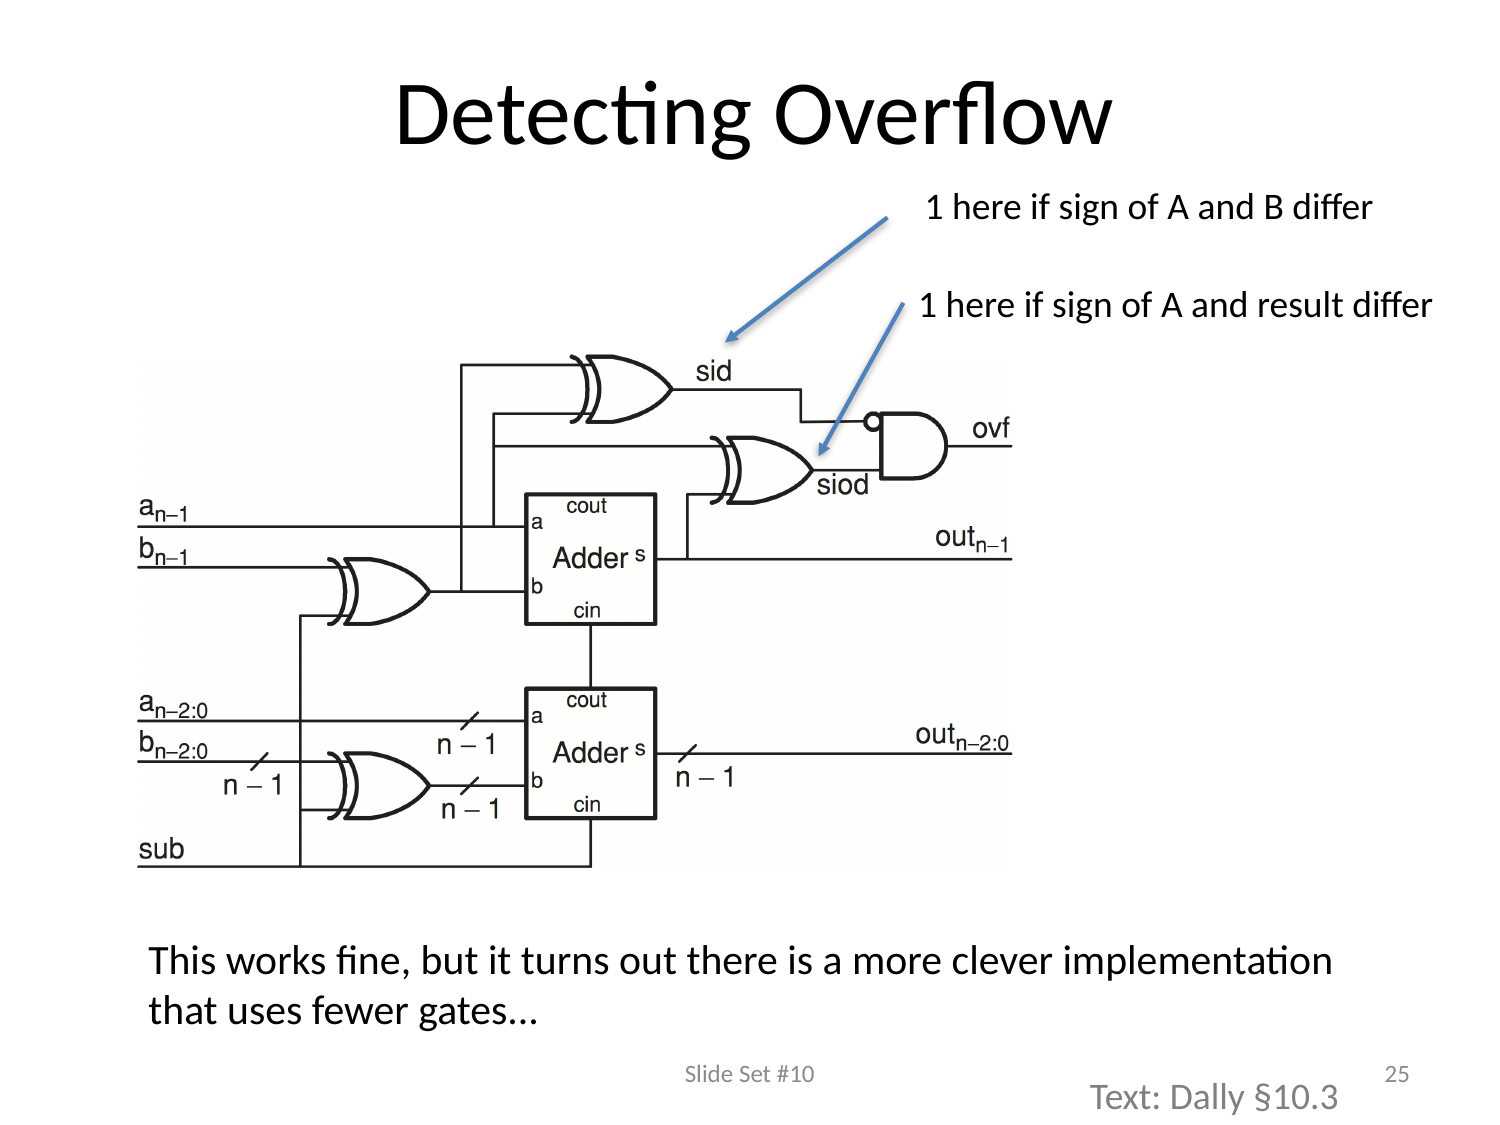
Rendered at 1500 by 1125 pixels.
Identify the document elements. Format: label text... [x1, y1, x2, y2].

footer Slide Set #10 [512, 1042, 988, 1103]
slide_number 25 [1074, 1042, 1425, 1103]
text_box Detecting Overflow [79, 45, 1430, 233]
text_box 1 here if sign of A and result differ [903, 272, 1449, 333]
text_box 1 here if sign of A and B differ [909, 174, 1390, 235]
text_box This works fine, but it turns out there is a more clever implementation that uses fewer gates... [133, 925, 1385, 1041]
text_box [818, 302, 900, 457]
text_box Text: Dally §10.3 [1074, 1103, 1400, 1125]
picture [137, 354, 1013, 868]
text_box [724, 217, 888, 343]
